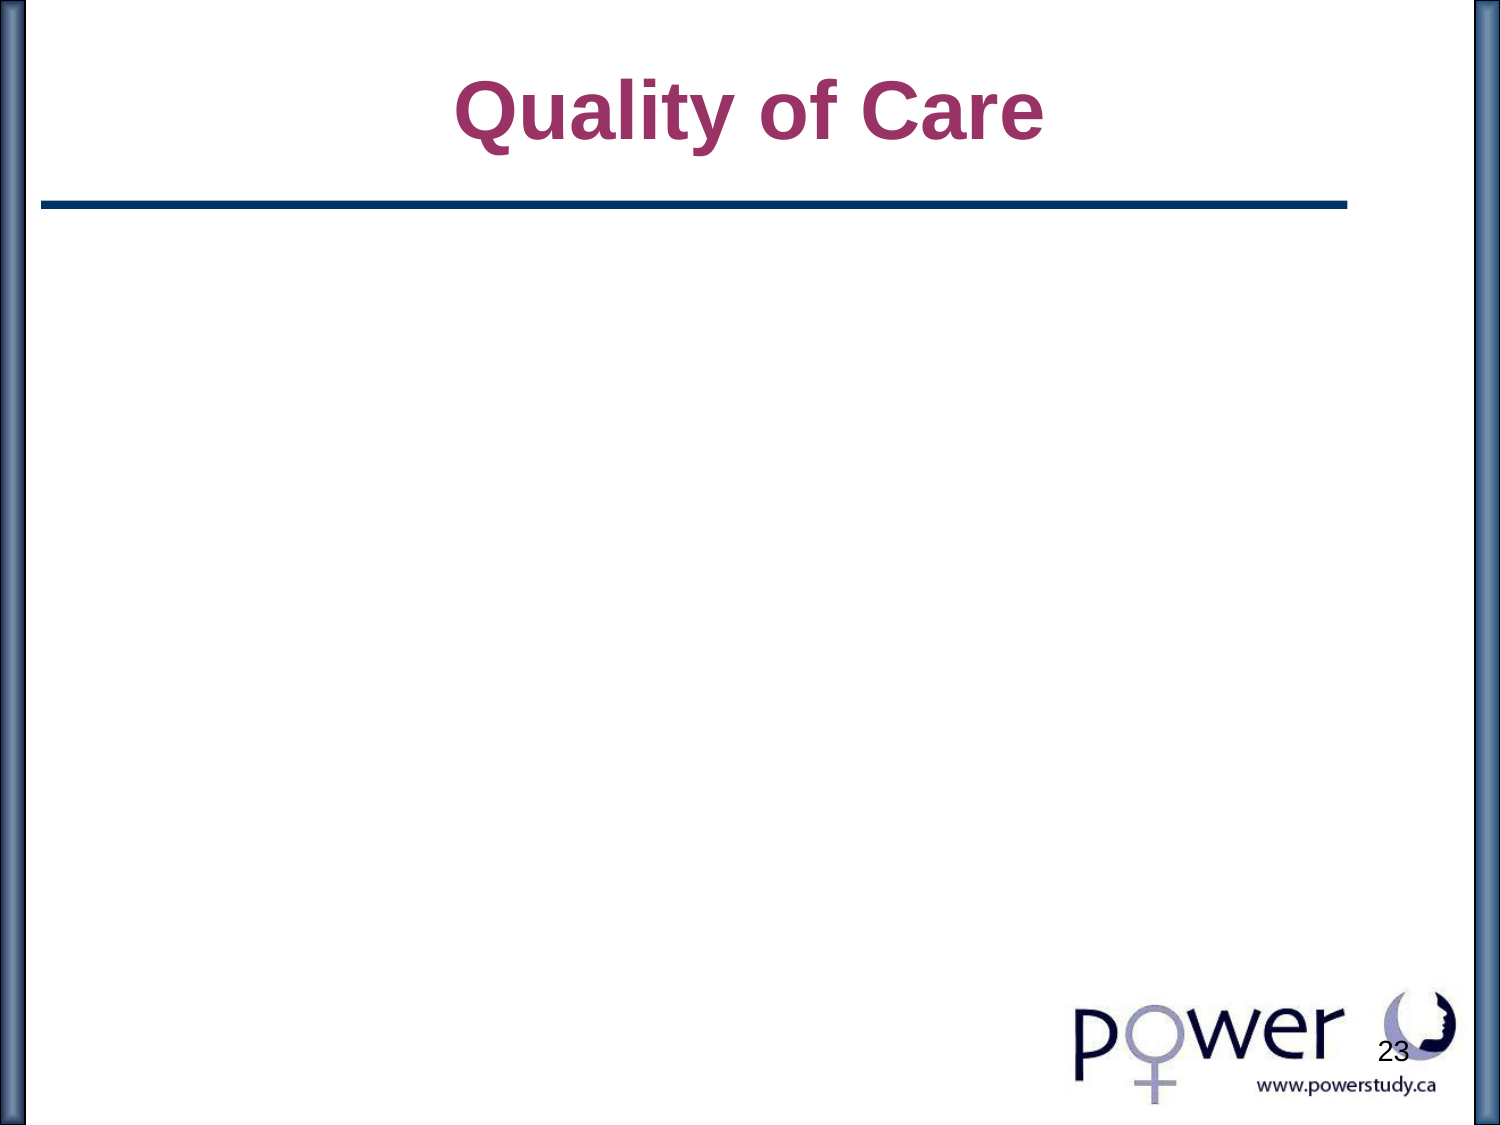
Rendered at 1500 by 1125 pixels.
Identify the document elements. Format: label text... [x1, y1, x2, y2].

title Quality of Care [74, 12, 1426, 201]
slide_number 23 [1074, 1024, 1426, 1103]
picture [1064, 979, 1466, 1111]
